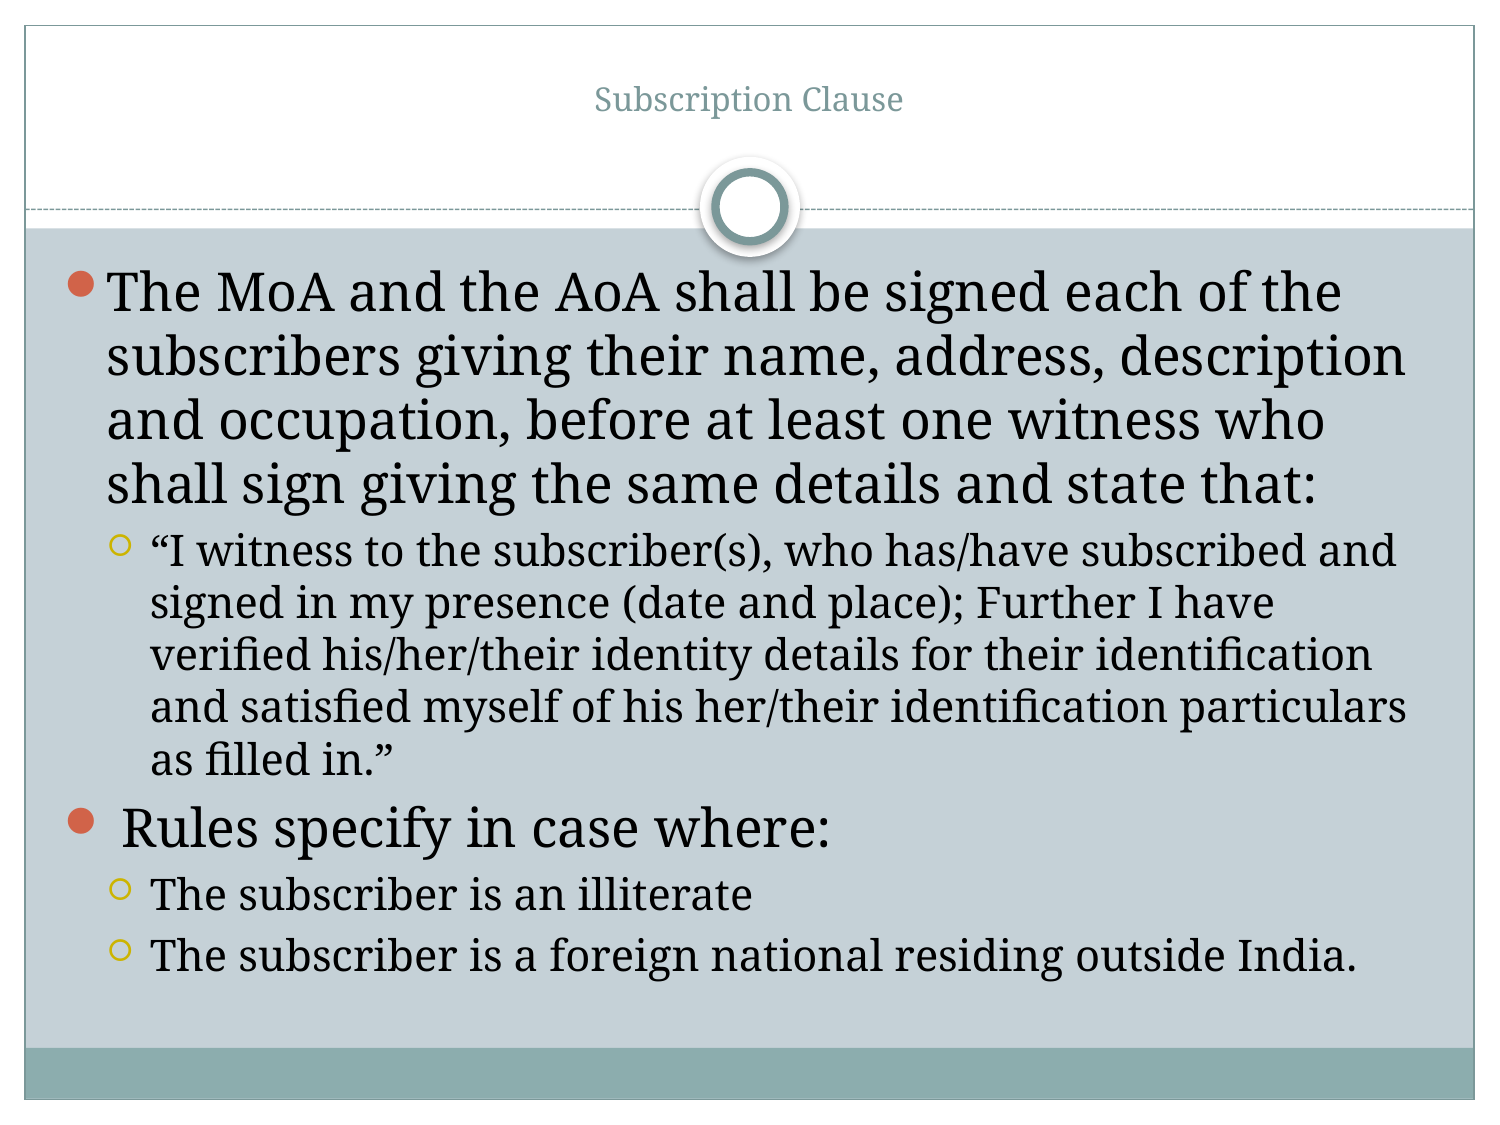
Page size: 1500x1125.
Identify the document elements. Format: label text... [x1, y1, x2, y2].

list The MoA and the AoA shall be signed each of the subscribers giving their name, address, description and occupation, before at least one witness who shall sign giving the same details and state that: “I witness to the subscriber(s), who has/have subscribed and signed in my presence (date and place); Further I have verified his/her/their identity details for their identification and satisfied myself of his her/their identification particulars as filled in.” Rules specify in case where: The subscriber is an illiterate The subscriber is a foreign national residing outside India. [49, 250, 1445, 1001]
title Subscription Clause [49, 30, 1450, 126]
